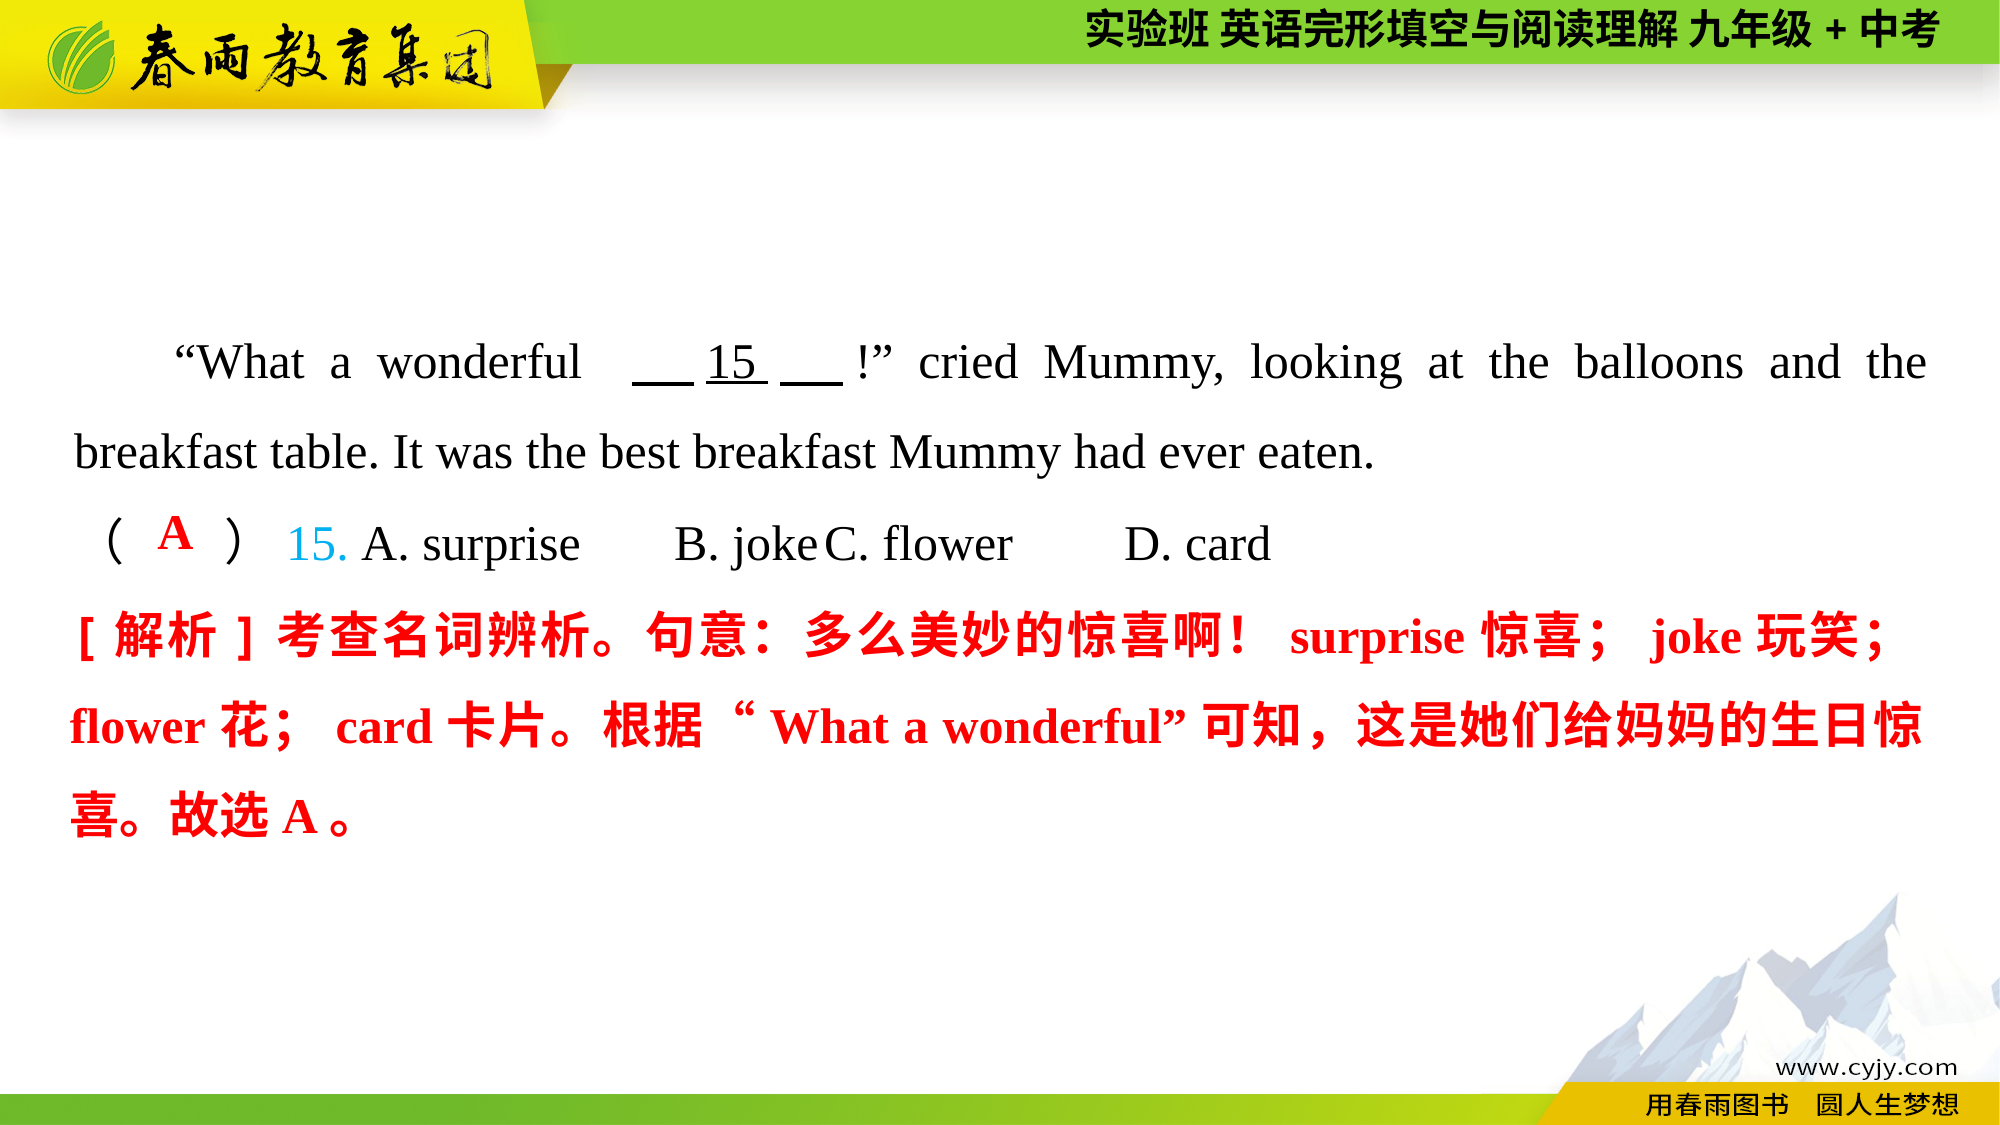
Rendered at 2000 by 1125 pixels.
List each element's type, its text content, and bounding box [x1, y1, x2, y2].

text_box （ ）15. A. surprise B. joke C. flower D. card [59, 473, 1944, 579]
text_box [解析]考查名词辨析。句意：多么美妙的惊喜啊！surprise惊喜；joke玩笑；flower花；card卡片。根据“What a wonderful”可知，这是她们给妈妈的生日惊喜。故选A。 [54, 566, 1939, 851]
list “What a wonderful 15 !” cried Mummy, looking at the balloons and the breakfast table. It was the best breakfast Mummy had ever eaten. [59, 290, 1944, 473]
text_box A [142, 492, 209, 568]
picture [0, 0, 2000, 1125]
